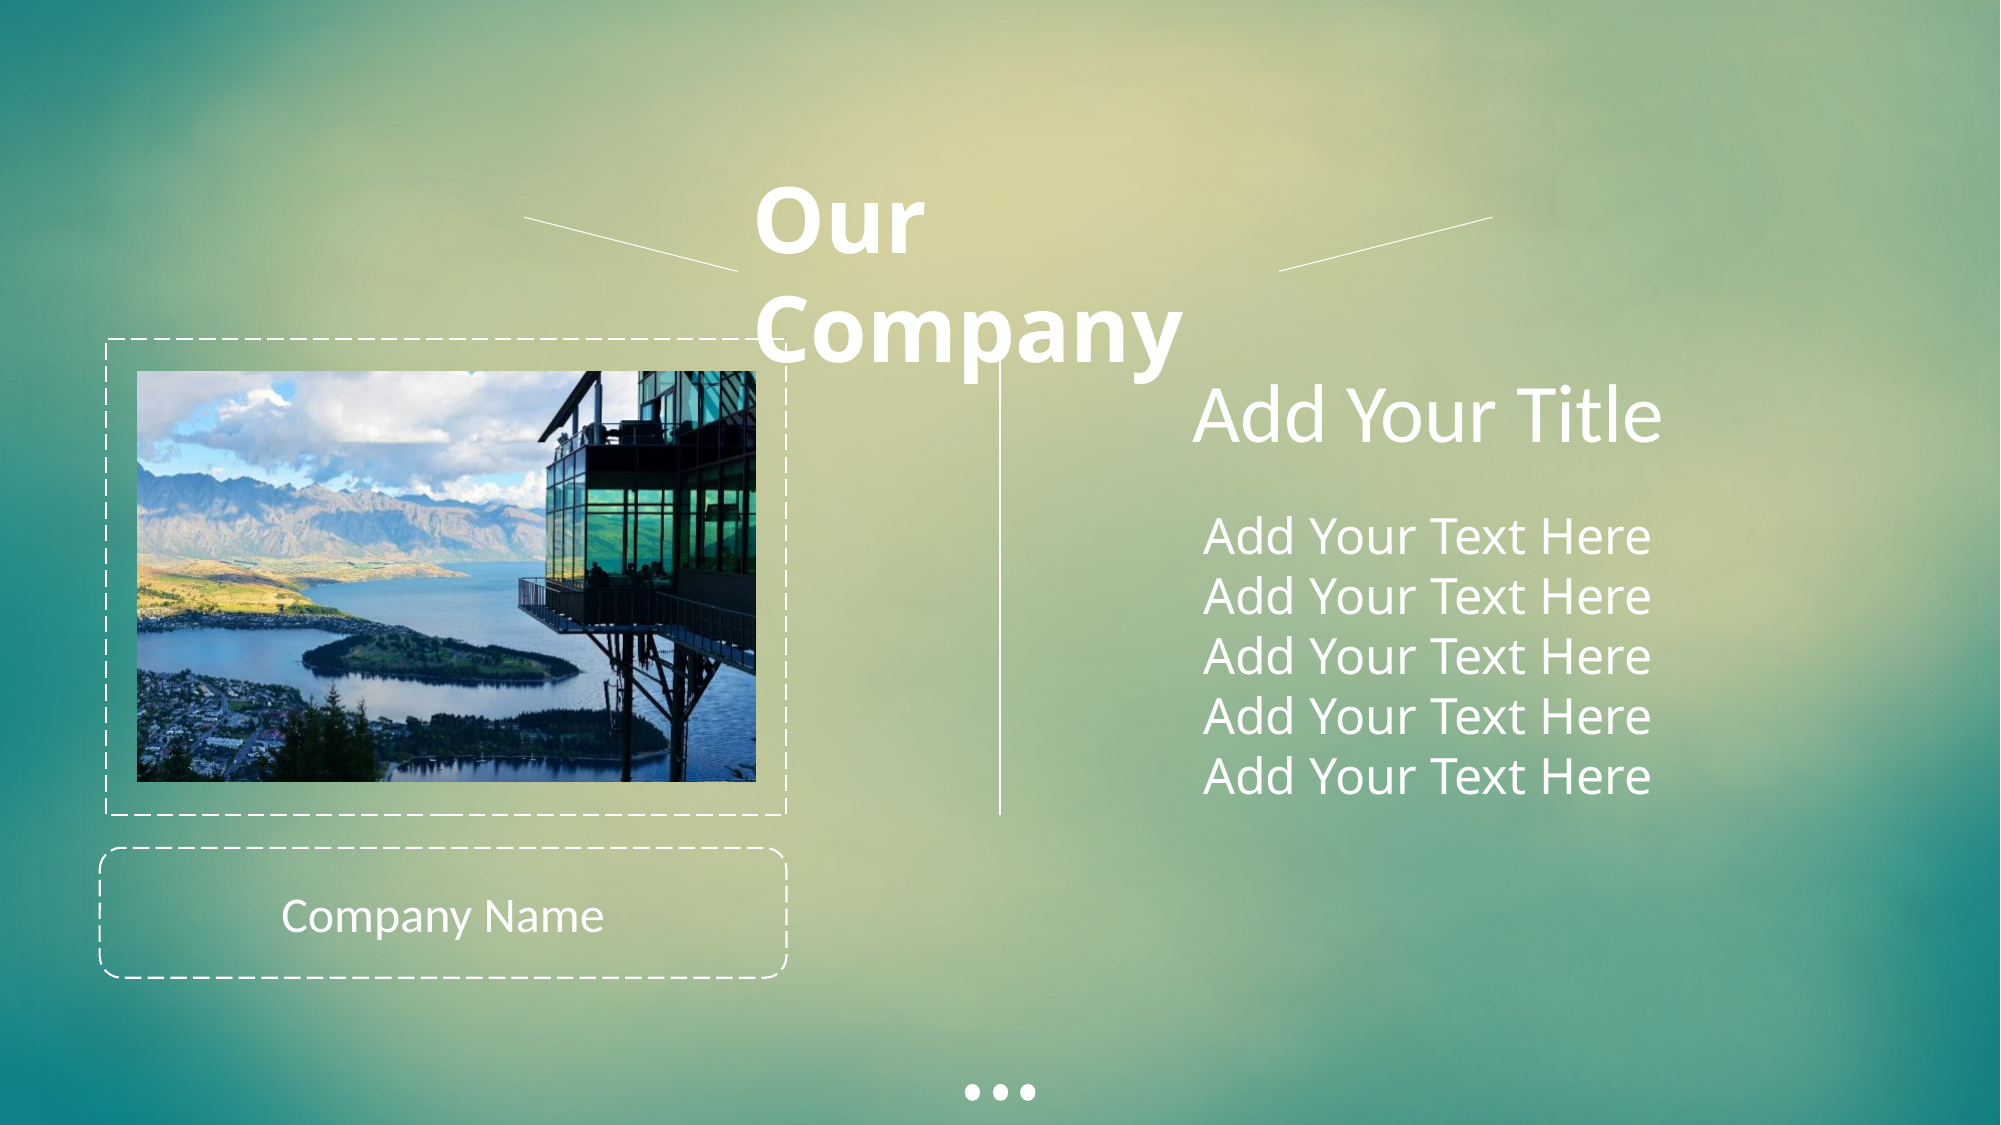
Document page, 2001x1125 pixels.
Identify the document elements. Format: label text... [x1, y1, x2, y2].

text_box [991, 1082, 1010, 1102]
text_box [1019, 1082, 1037, 1102]
text_box Add Your Title [1177, 351, 1680, 467]
text_box [105, 338, 787, 816]
text_box [963, 1082, 982, 1102]
text_box Company Name [98, 846, 788, 979]
text_box Our Company [737, 154, 1279, 389]
picture [0, 0, 2000, 1125]
text_box Add Your Text Here Add Your Text Here Add Your Text Here Add Your Text Here Add Your Text Here [1188, 497, 1668, 812]
